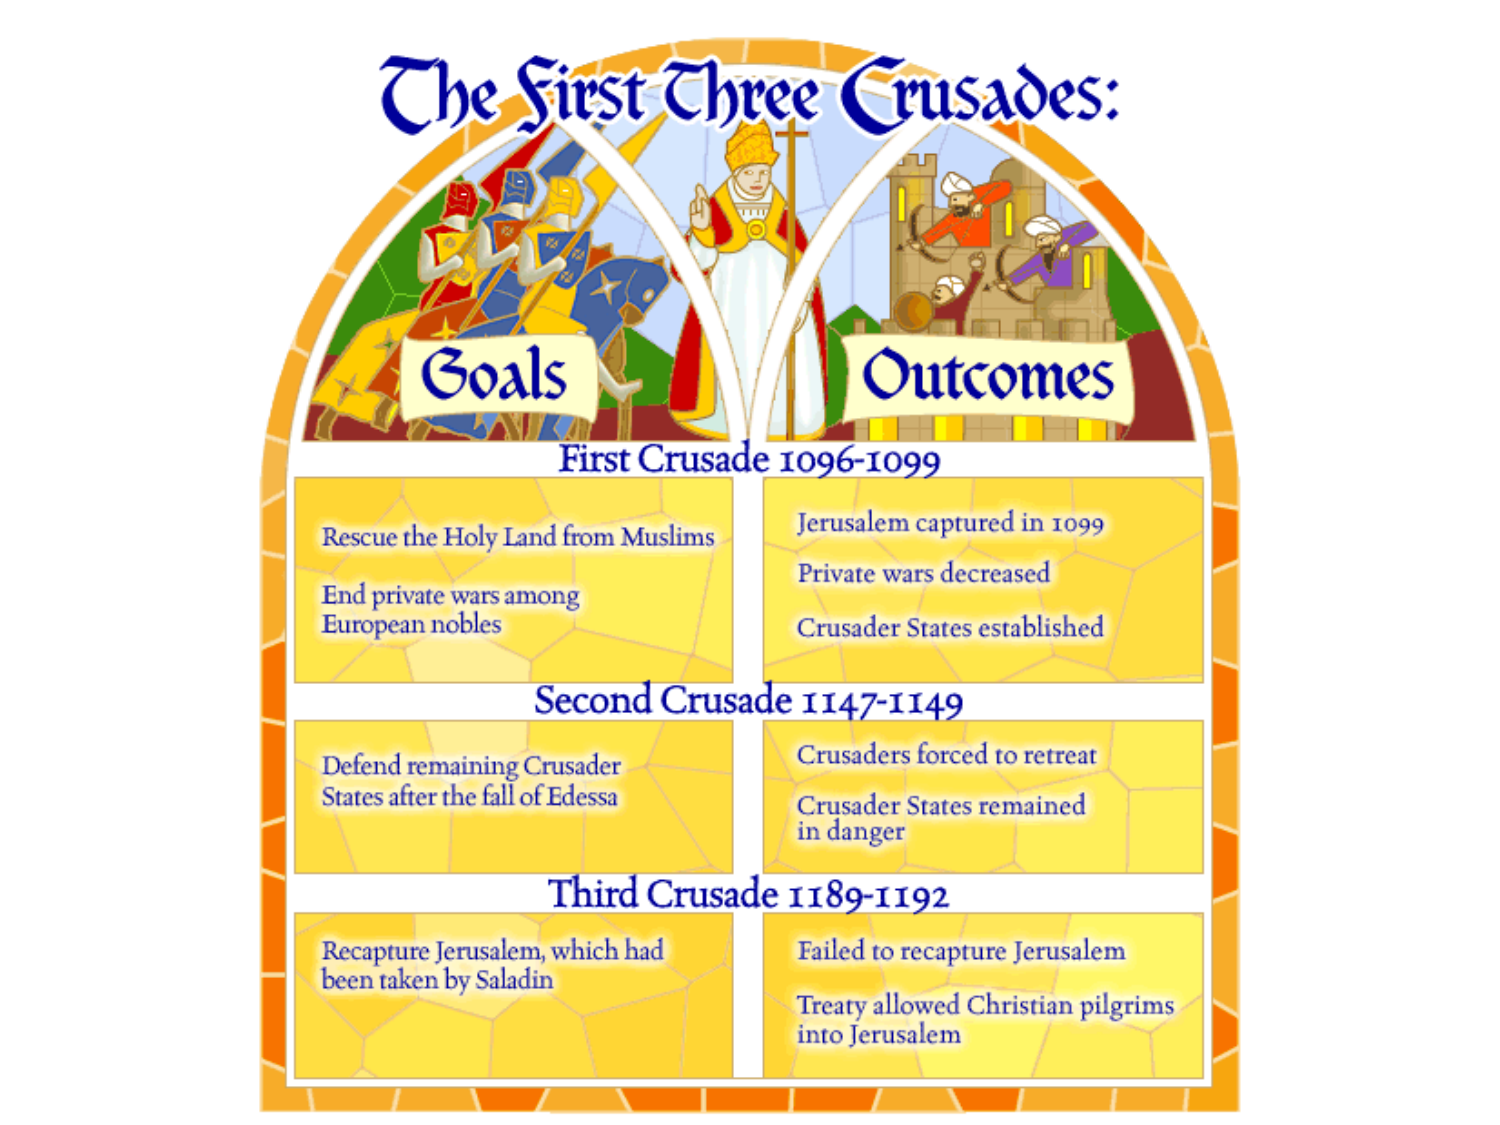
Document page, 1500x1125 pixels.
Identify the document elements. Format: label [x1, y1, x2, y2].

picture [249, 16, 1248, 1125]
